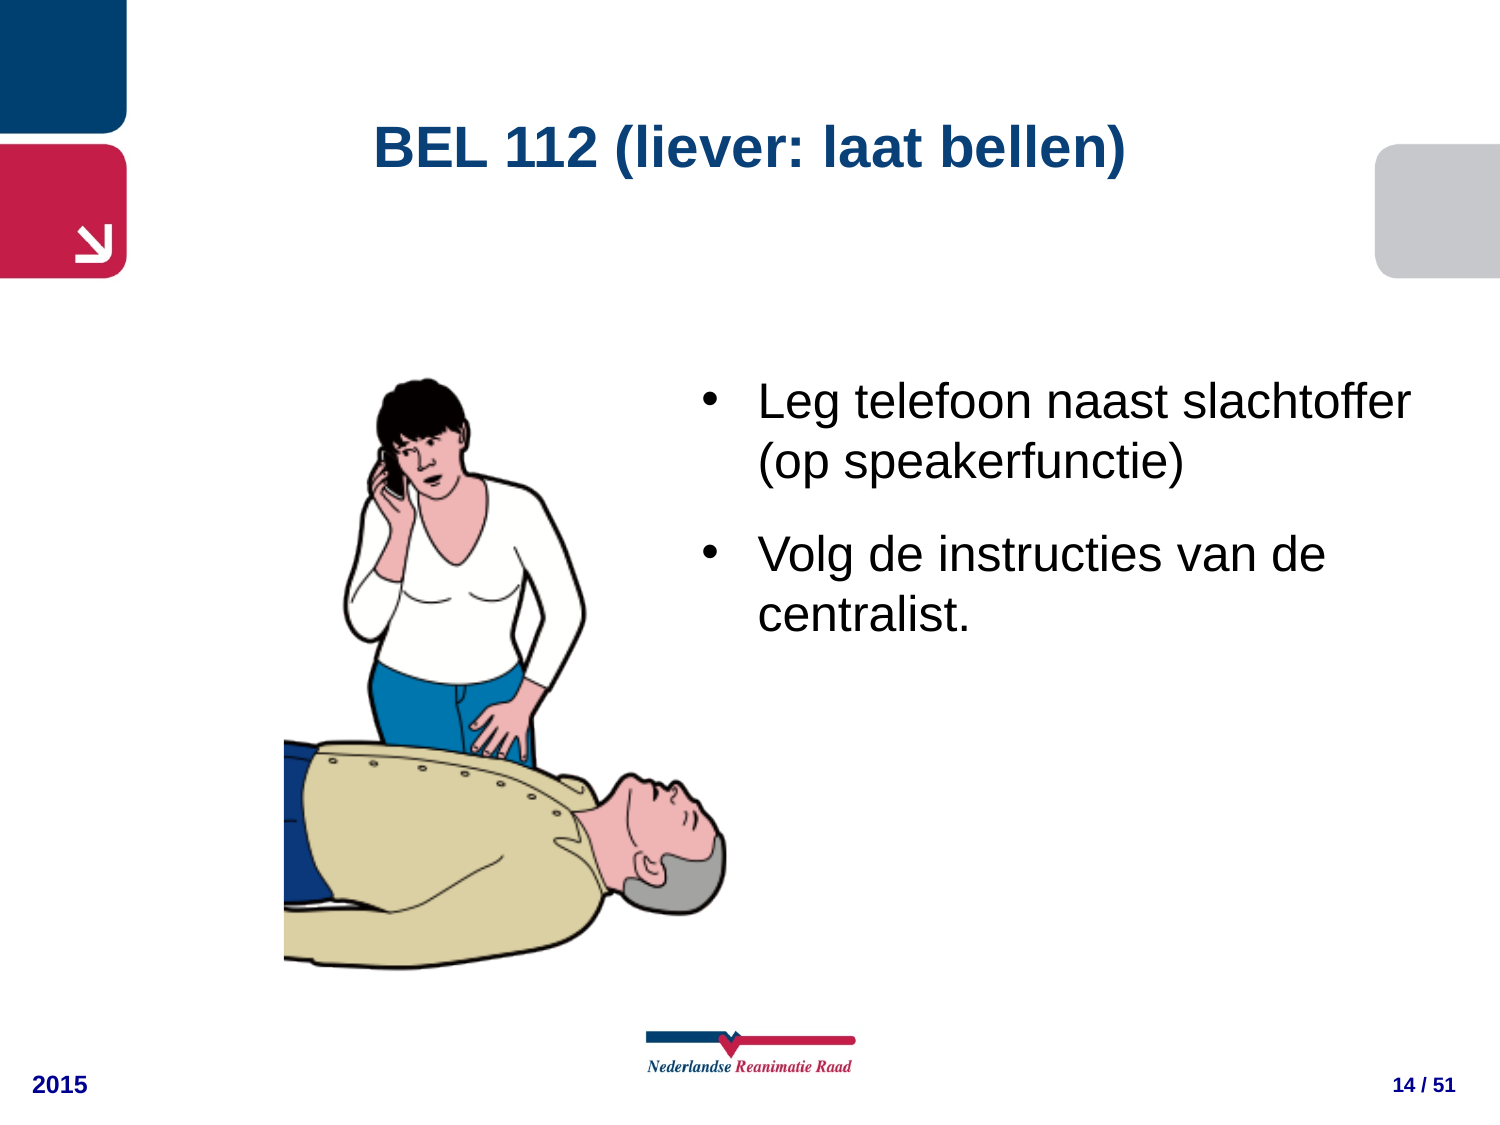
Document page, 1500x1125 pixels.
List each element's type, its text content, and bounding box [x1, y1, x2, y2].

text_box BEL 112 (liever: laat bellen) [33, 101, 1468, 177]
picture [0, 0, 1500, 1125]
text_box Leg telefoon naast slachtoffer (op speakerfunctie) Volg de instructies van de centralist. [769, 361, 1444, 650]
